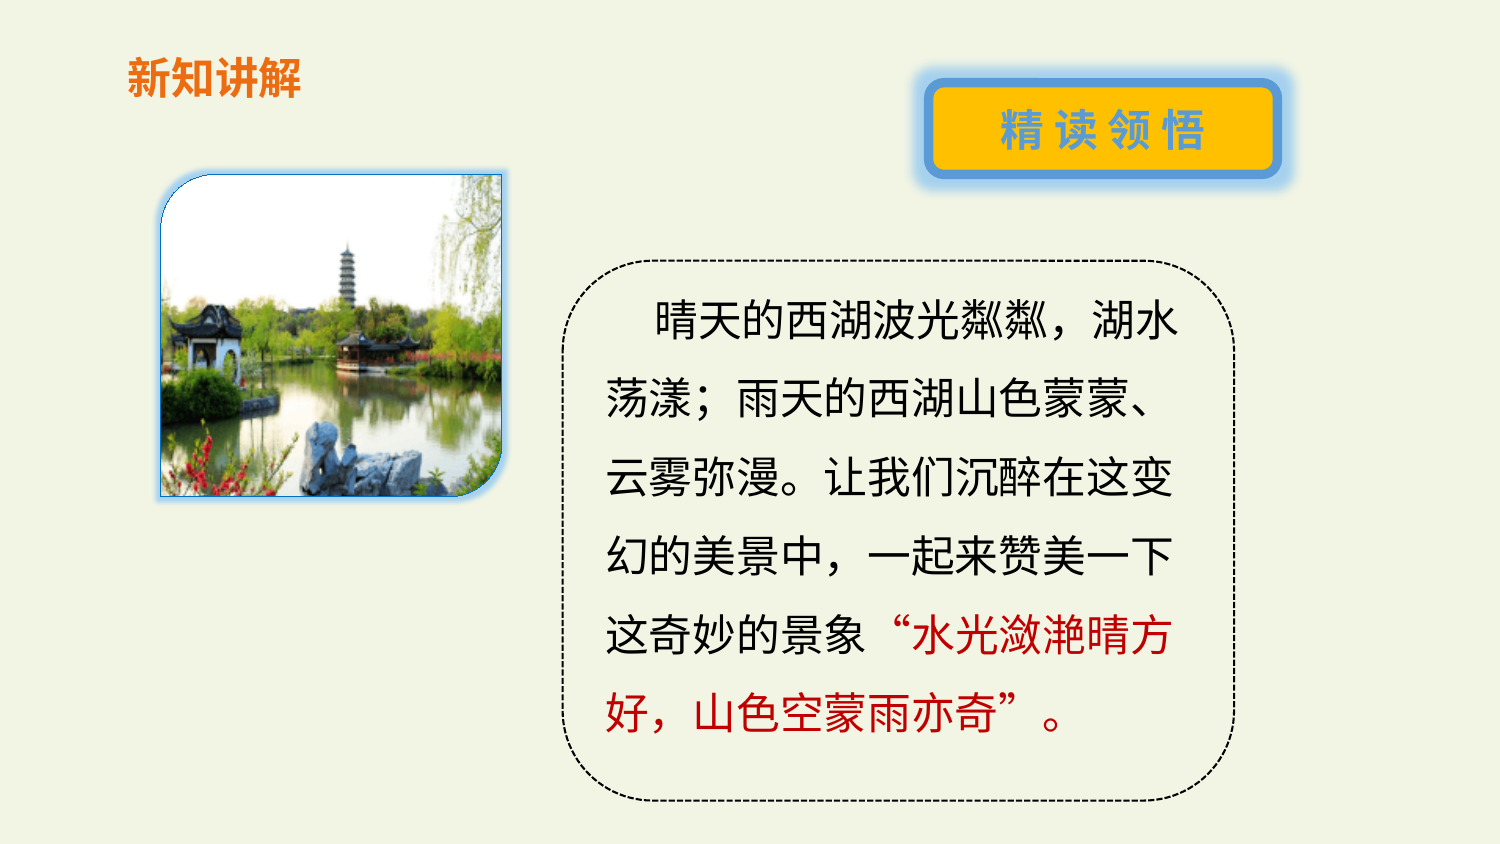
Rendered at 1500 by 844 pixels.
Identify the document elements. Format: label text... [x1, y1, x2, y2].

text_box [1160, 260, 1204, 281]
picture [0, 0, 1500, 844]
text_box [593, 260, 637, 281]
text_box [561, 259, 1236, 802]
text_box 精 读 领 悟 [927, 81, 1279, 176]
text_box 新知讲解 [116, 44, 314, 109]
